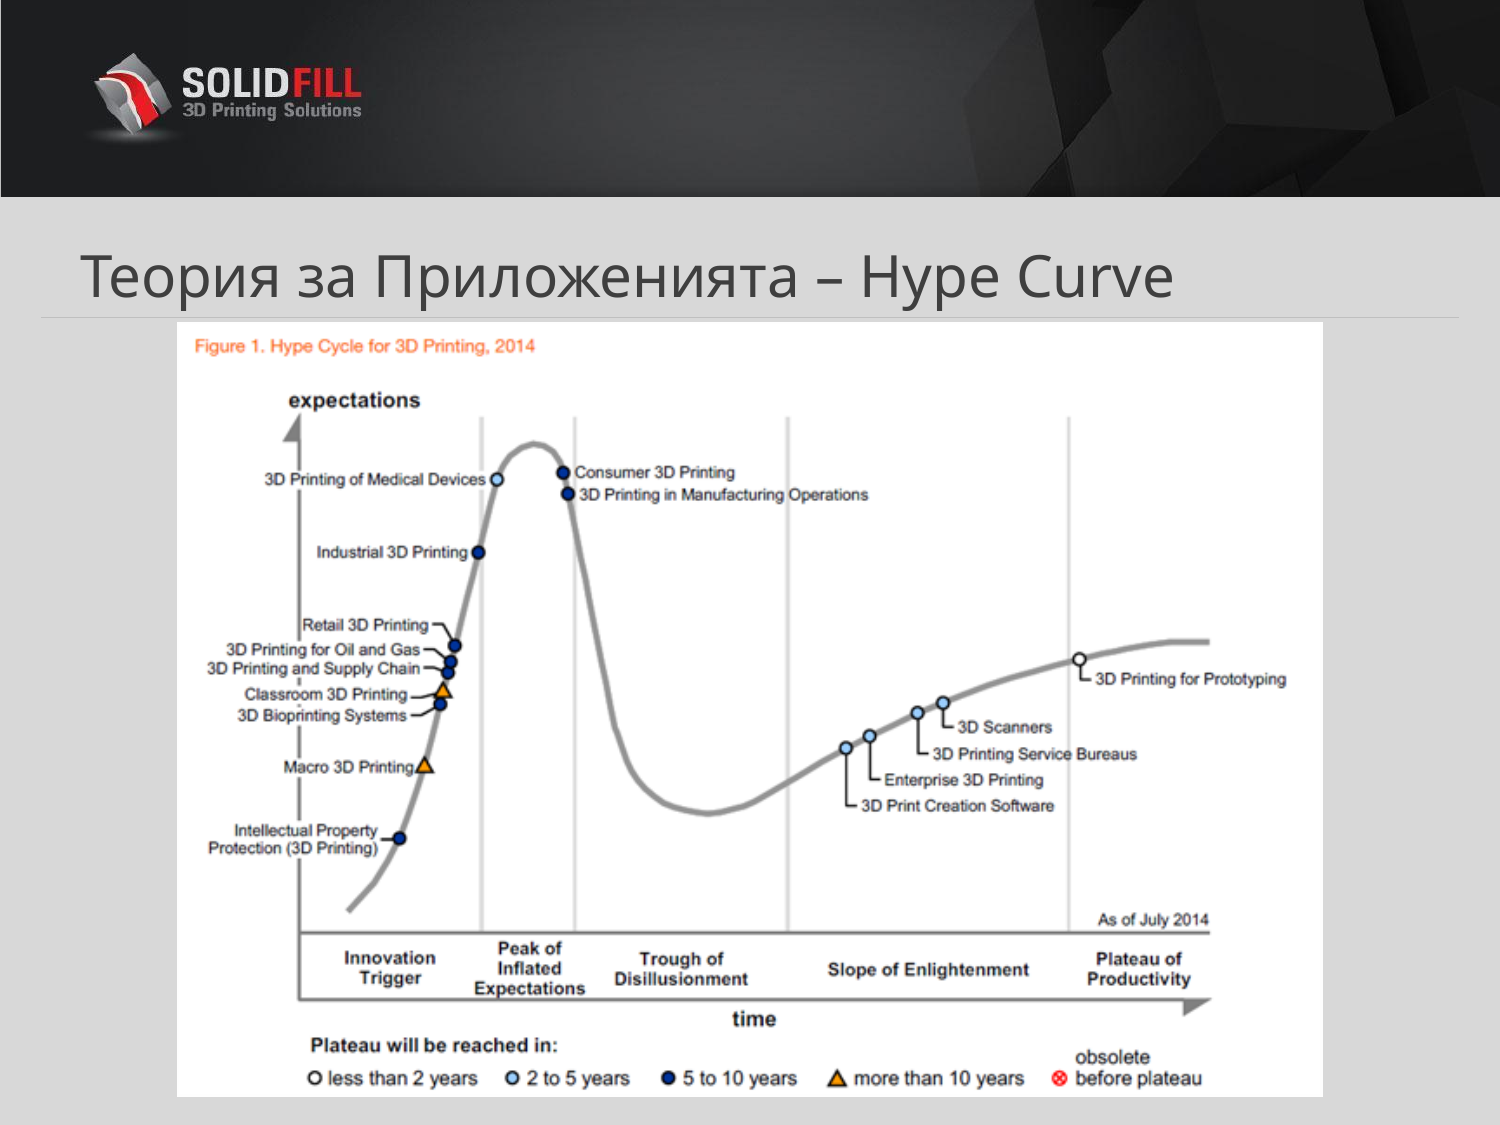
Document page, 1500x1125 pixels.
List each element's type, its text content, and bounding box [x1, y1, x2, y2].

text_box [0, 0, 1500, 197]
picture [176, 322, 1324, 1098]
text_box Теория за Приложенията – Hype Curve [64, 231, 1436, 316]
